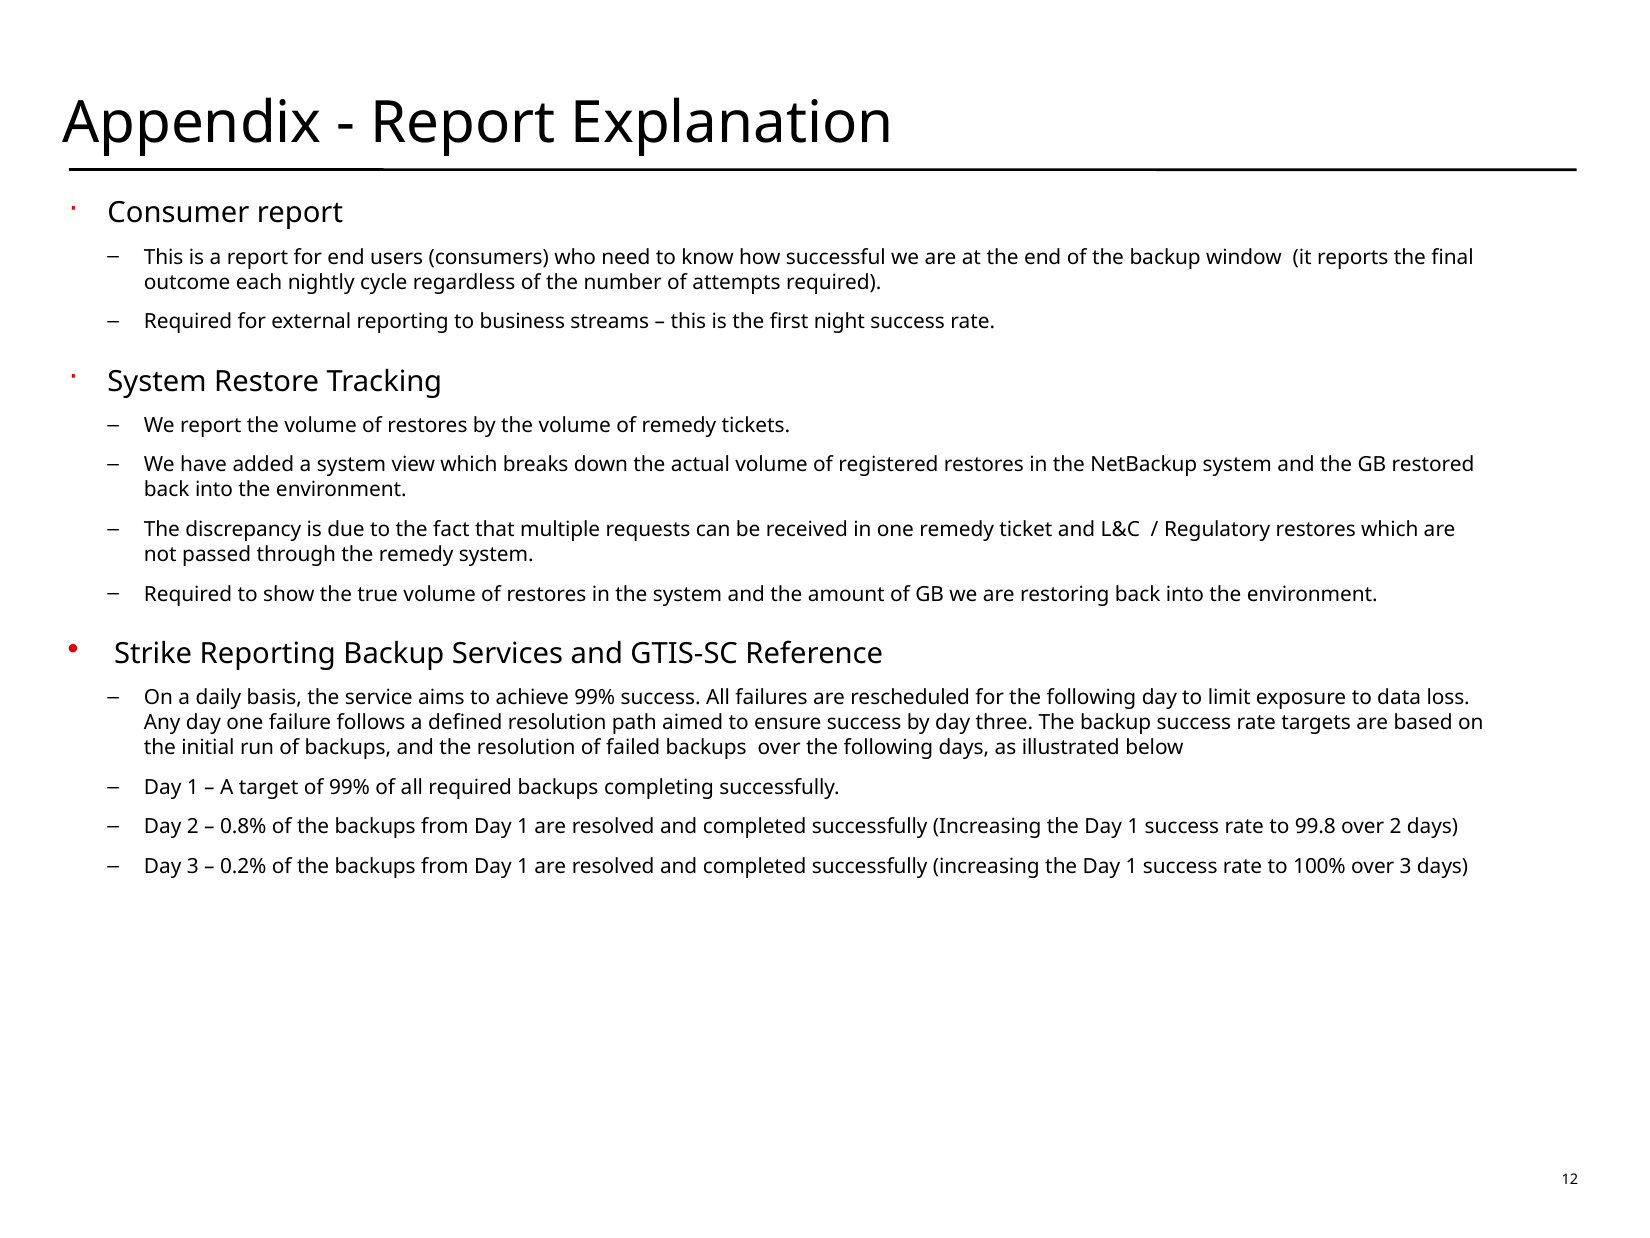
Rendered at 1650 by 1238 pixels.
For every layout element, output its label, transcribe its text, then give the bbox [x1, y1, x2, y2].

list Consumer report This is a report for end users (consumers) who need to know how successful we are at the end of the backup window (it reports the final outcome each nightly cycle regardless of the number of attempts required). Required for external reporting to business streams – this is the first night success rate. System Restore Tracking We report the volume of restores by the volume of remedy tickets. We have added a system view which breaks down the actual volume of registered restores in the NetBackup system and the GB restored back into the environment. The discrepancy is due to the fact that multiple requests can be received in one remedy ticket and L&C / Regulatory restores which are not passed through the remedy system. Required to show the true volume of restores in the system and the amount of GB we are restoring back into the environment. Strike Reporting Backup Services and GTIS-SC Reference On a daily basis, the service aims to achieve 99% success. All failures are rescheduled for the following day to limit exposure to data loss. Any day one failure follows a defined resolution path aimed to ensure success by day three. The backup success rate targets are based on the initial run of backups, and the resolution of failed backups over the following days, as illustrated below Day 1 – A target of 99% of all required backups completing successfully. Day 2 – 0.8% of the backups from Day 1 are resolved and completed successfully (Increasing the Day 1 success rate to 99.8 over 2 days) Day 3 – 0.2% of the backups from Day 1 are resolved and completed successfully (increasing the Day 1 success rate to 100% over 3 days) [68, 193, 1484, 1003]
slide_number 11 [1510, 1125, 1579, 1188]
title Appendix - Report Explanation [62, 0, 1571, 155]
